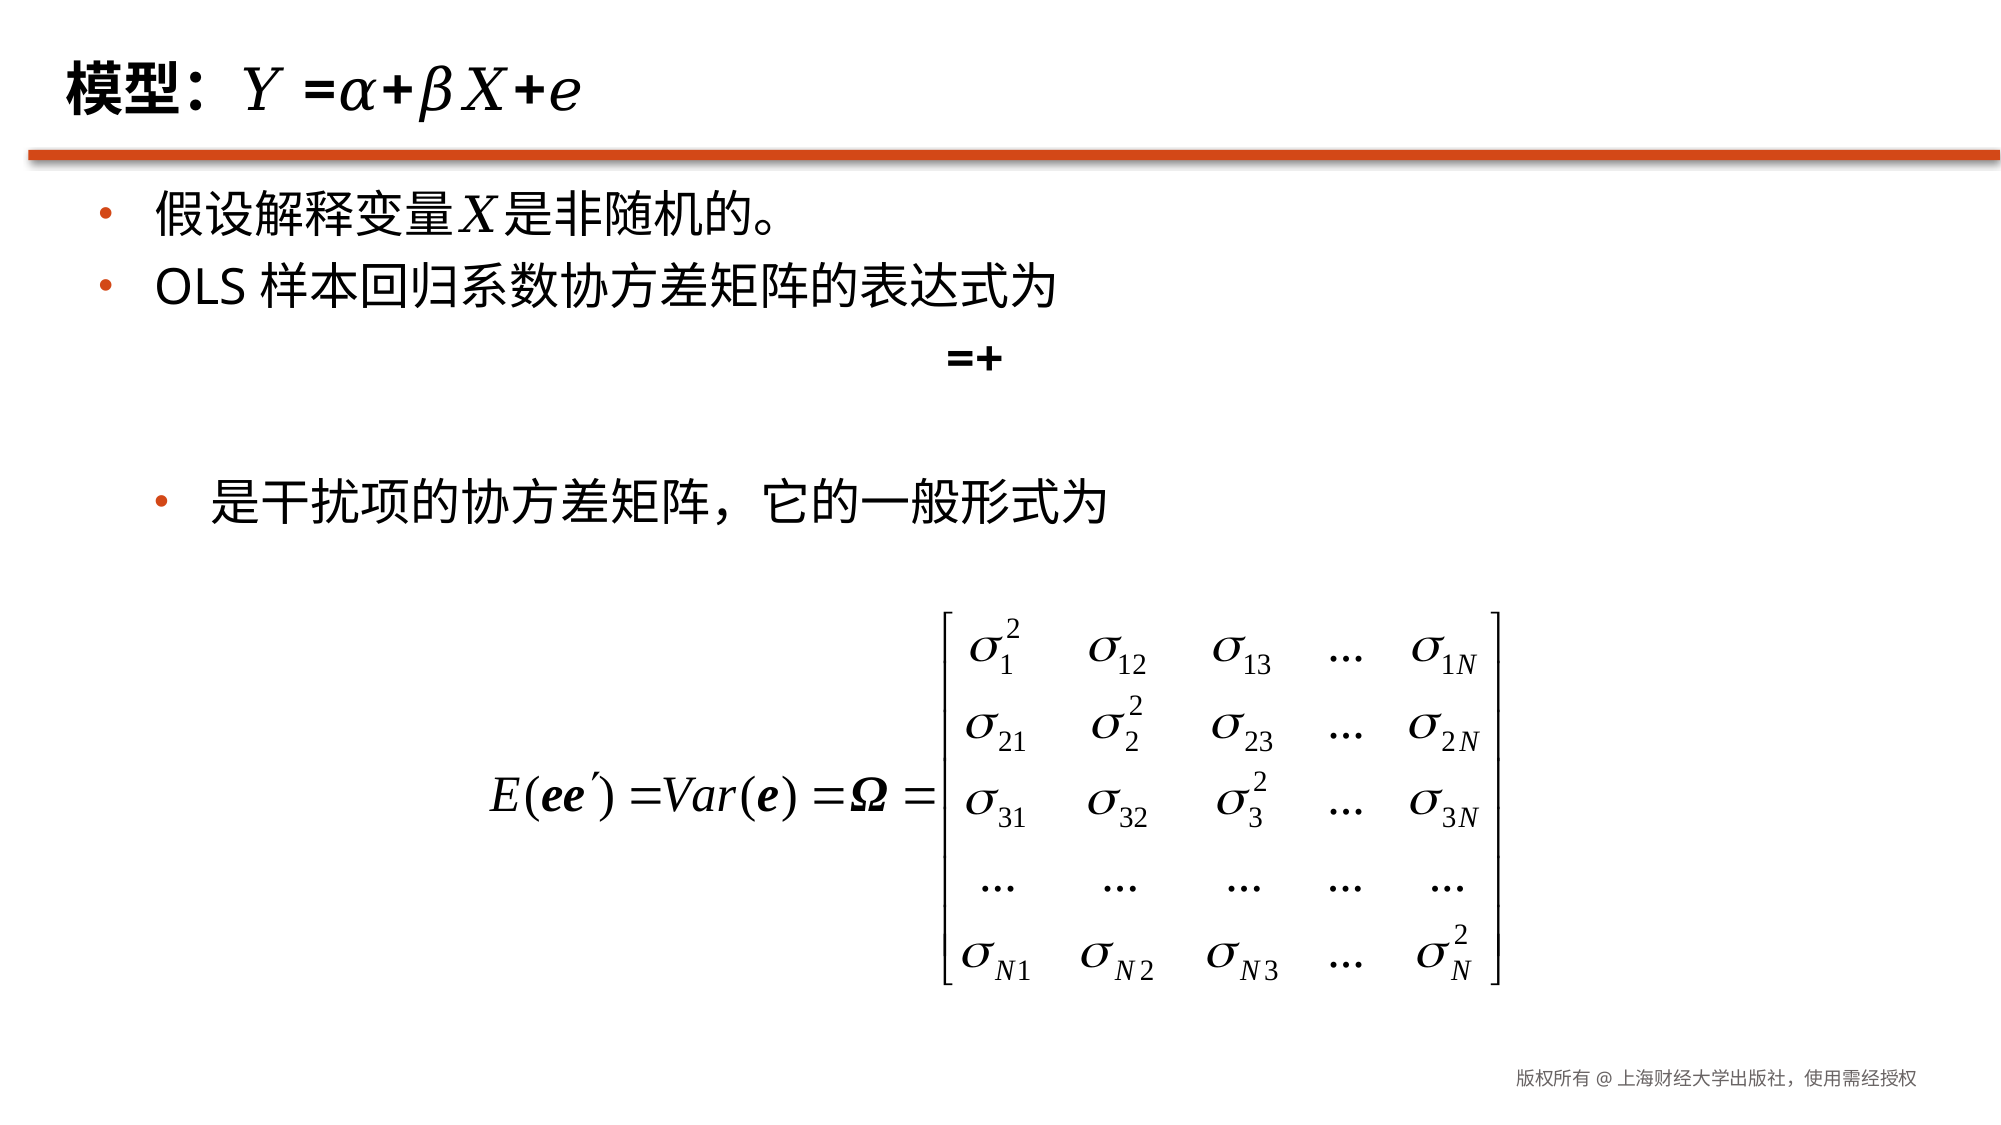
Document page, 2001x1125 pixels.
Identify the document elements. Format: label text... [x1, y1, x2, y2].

title 模型：𝑌=𝛼+𝛽𝑋+𝑒 [50, 50, 1825, 138]
footer 版权所有@上海财经大学出版社，使用需经授权 [1483, 1046, 1950, 1109]
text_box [480, 602, 1520, 995]
